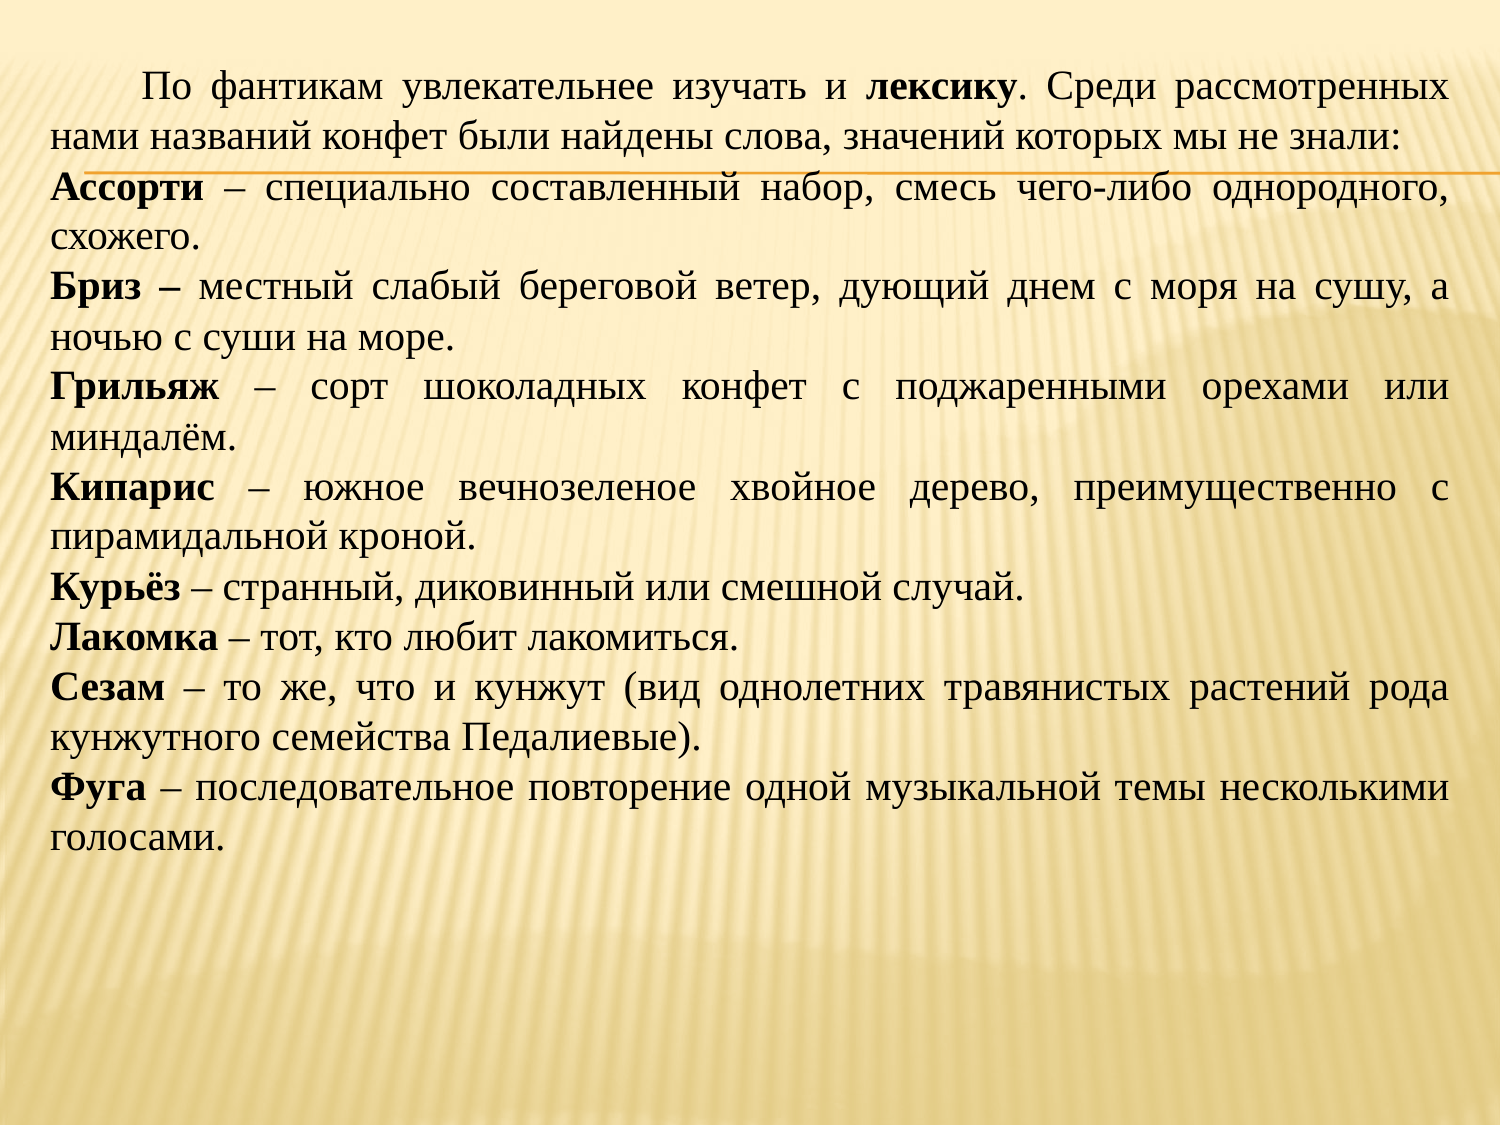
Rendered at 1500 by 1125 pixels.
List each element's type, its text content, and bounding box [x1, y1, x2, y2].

text_box По фантикам увлекательнее изучать и лексику. Среди рассмотренных нами названий конфет были найдены слова, значений которых мы не знали: Ассорти – специально составленный набор, смесь чего-либо однородного, схожего. Бриз – местный слабый береговой ветер, дующий днем с моря на сушу, а ночью с суши на море. Грильяж – сорт шоколадных конфет с поджаренными орехами или миндалём. Кипарис – южное вечнозеленое хвойное дерево, преимущественно с пирамидальной кроной. Курьёз – странный, диковинный или смешной случай. Лакомка – тот, кто любит лакомиться. Сезам – то же, что и кунжут (вид однолетних травянистых растений рода кунжутного семейства Педалиевые). Фуга – последовательное повторение одной музыкальной темы несколькими голосами. [35, 50, 1465, 866]
